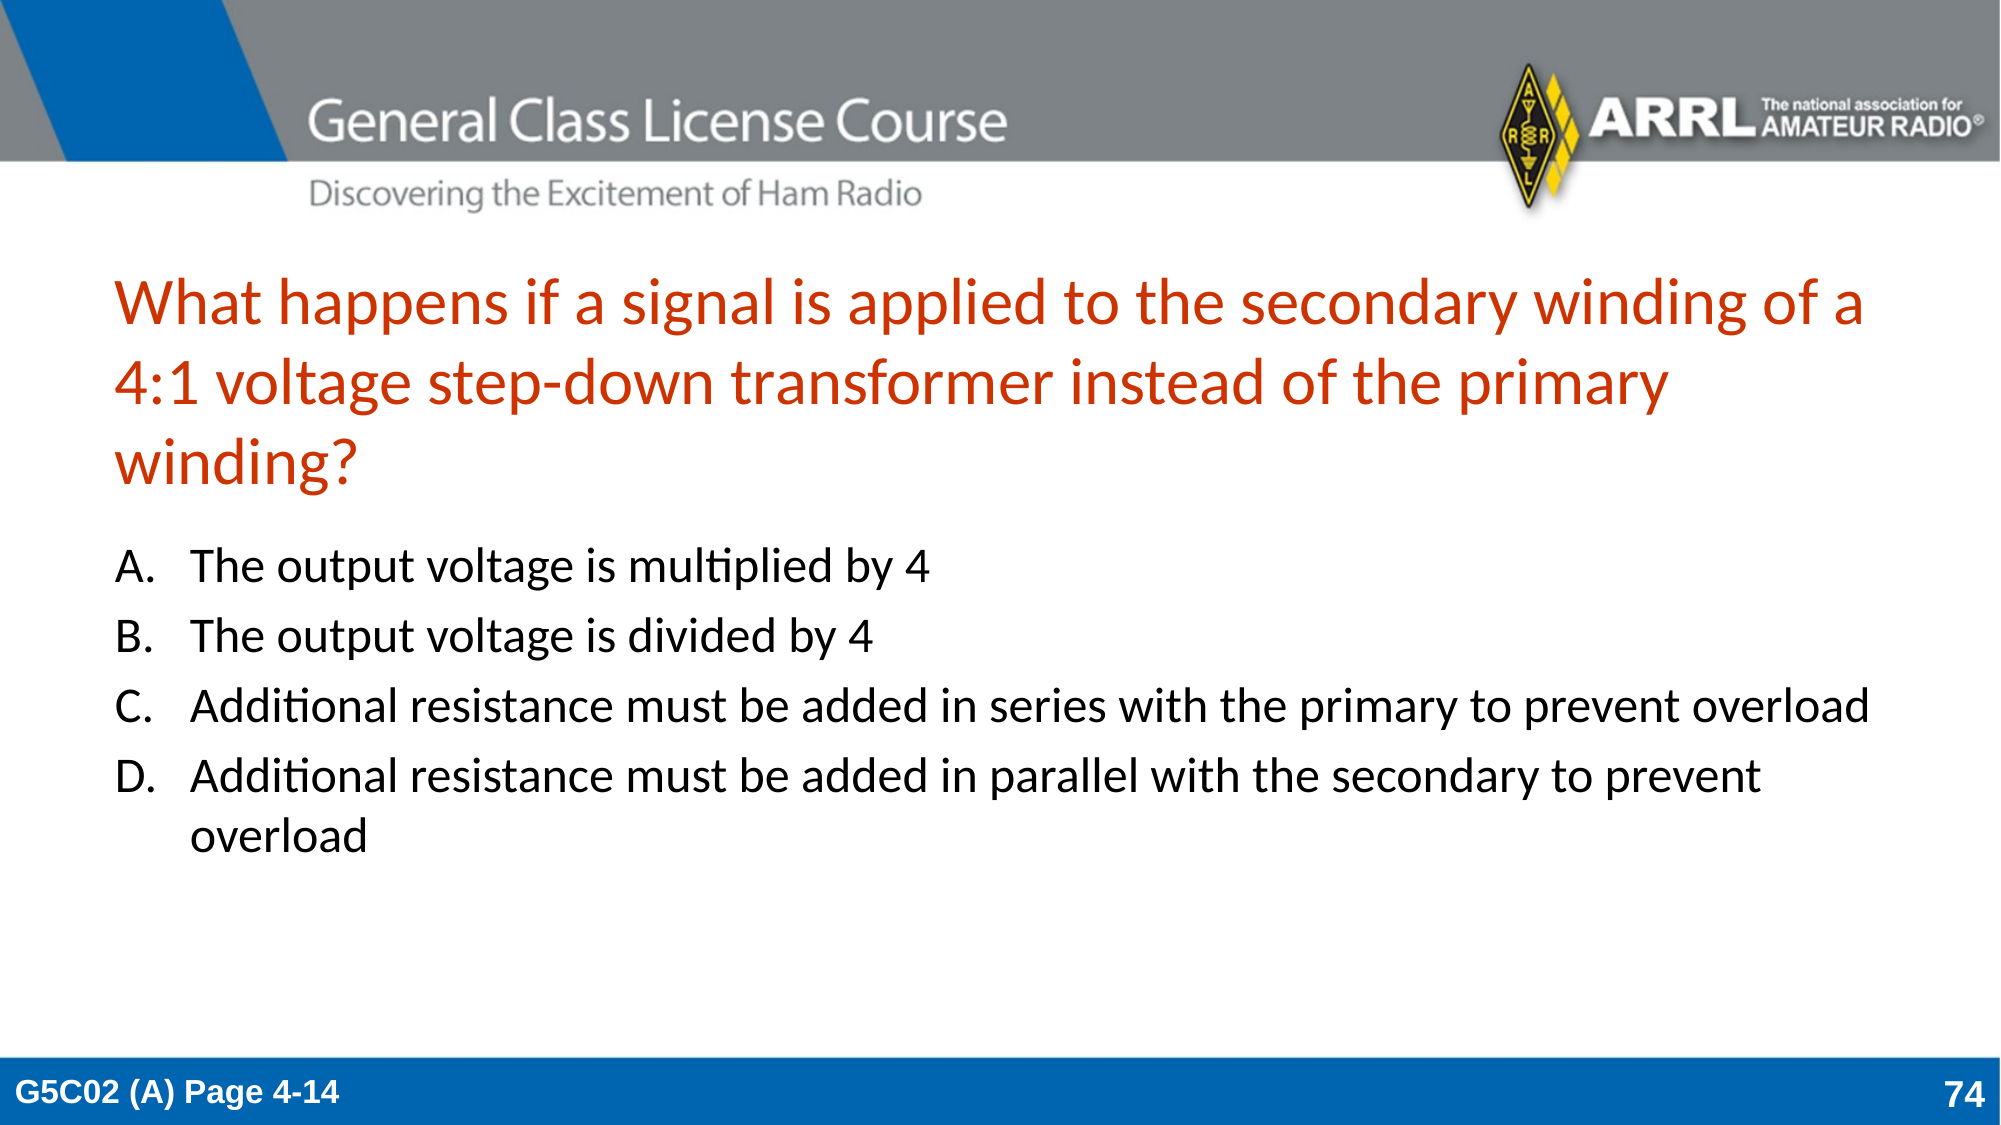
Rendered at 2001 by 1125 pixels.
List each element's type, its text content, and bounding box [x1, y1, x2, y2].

title What happens if a signal is applied to the secondary winding of a 4:1 voltage step-down transformer instead of the primary winding? [99, 249, 1900, 388]
text_box G5C02 (A) Page 4-14 [0, 1062, 1313, 1118]
text_box 74 [1875, 1062, 2000, 1123]
list The output voltage is multiplied by 4 The output voltage is divided by 4 Additional resistance must be added in series with the primary to prevent overload Additional resistance must be added in parallel with the secondary to prevent overload [99, 525, 1900, 1005]
picture [0, 0, 2001, 1125]
